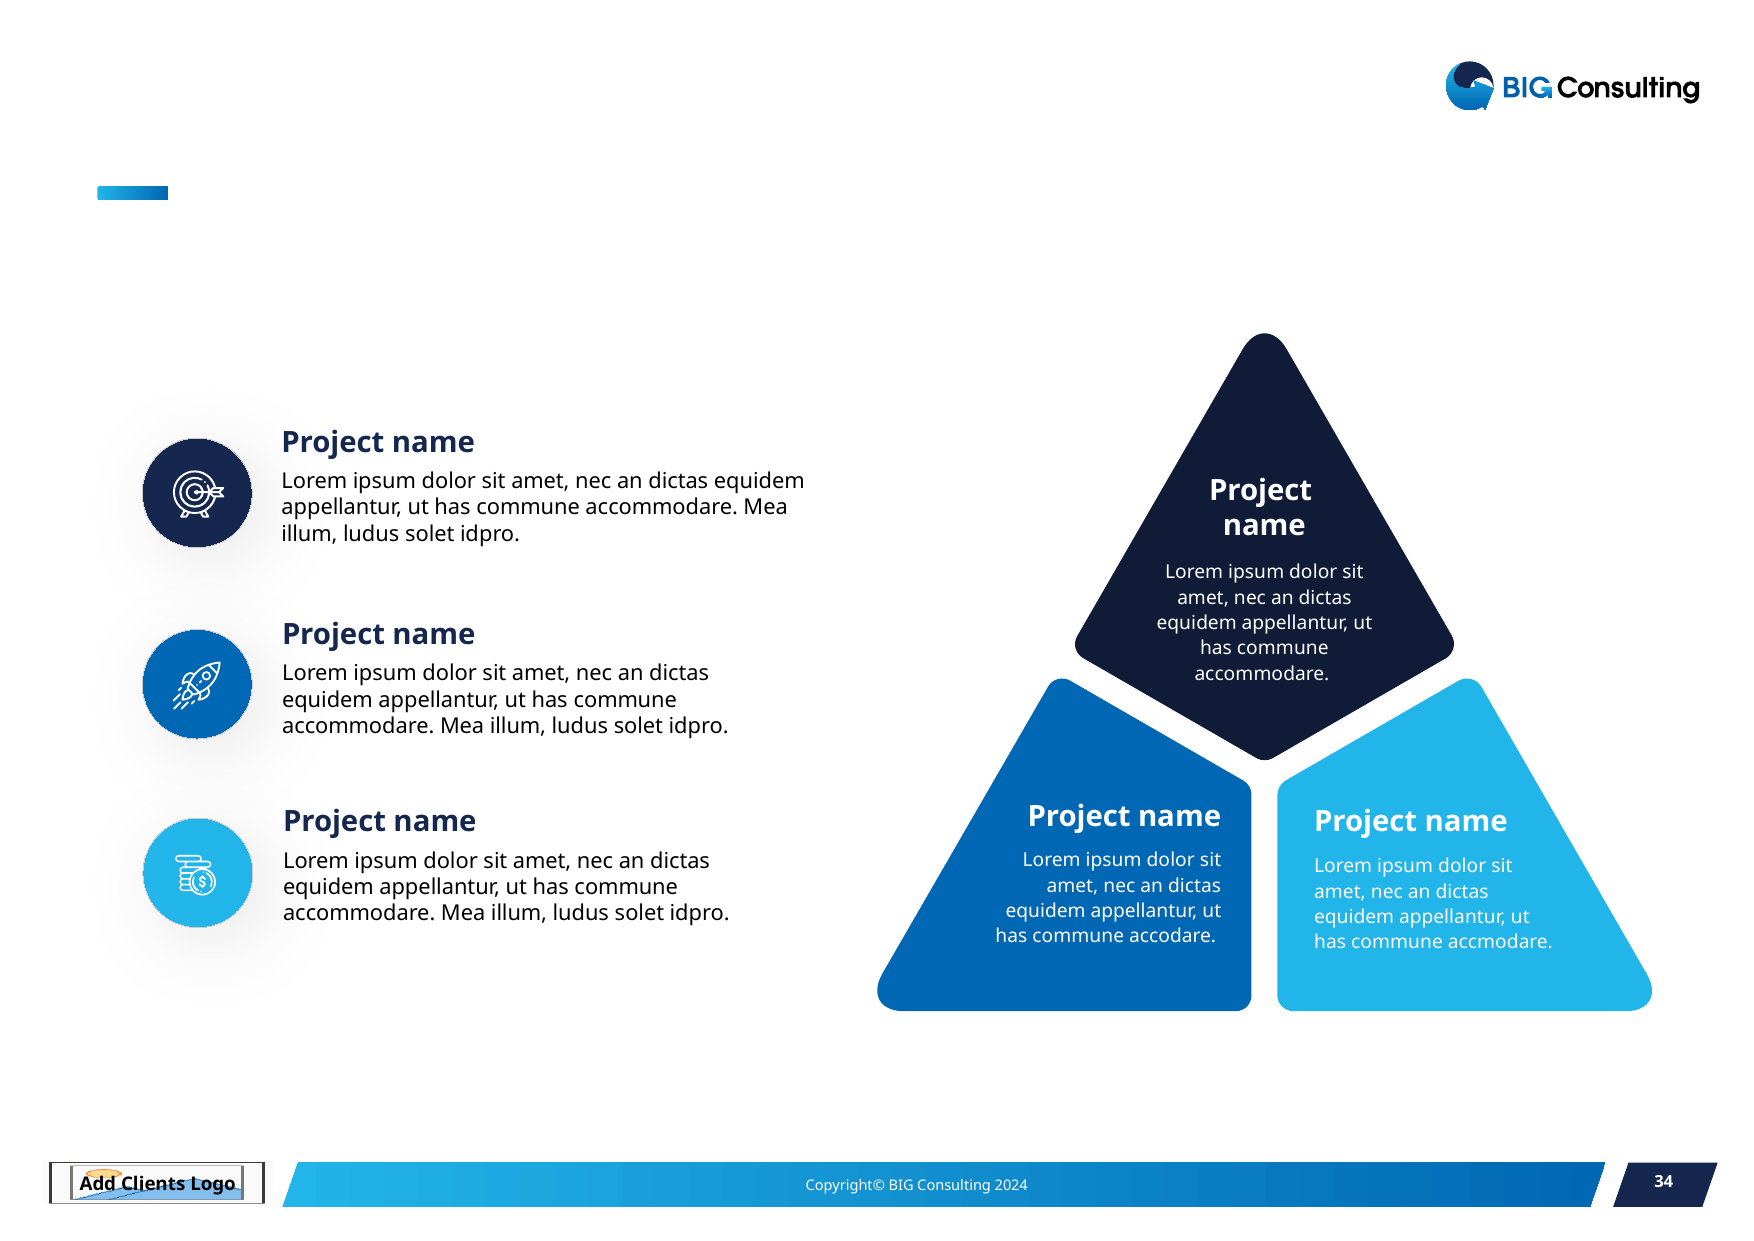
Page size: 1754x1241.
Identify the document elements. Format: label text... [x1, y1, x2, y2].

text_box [277, 800, 862, 944]
picture [42, 1160, 273, 1205]
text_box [174, 854, 216, 896]
text_box [142, 818, 253, 928]
text_box [142, 629, 253, 740]
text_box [172, 470, 225, 518]
text_box [142, 438, 253, 548]
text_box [870, 328, 1662, 1012]
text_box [276, 613, 861, 757]
slide_number 34 [1625, 1167, 1703, 1198]
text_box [172, 661, 221, 710]
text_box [275, 421, 860, 565]
